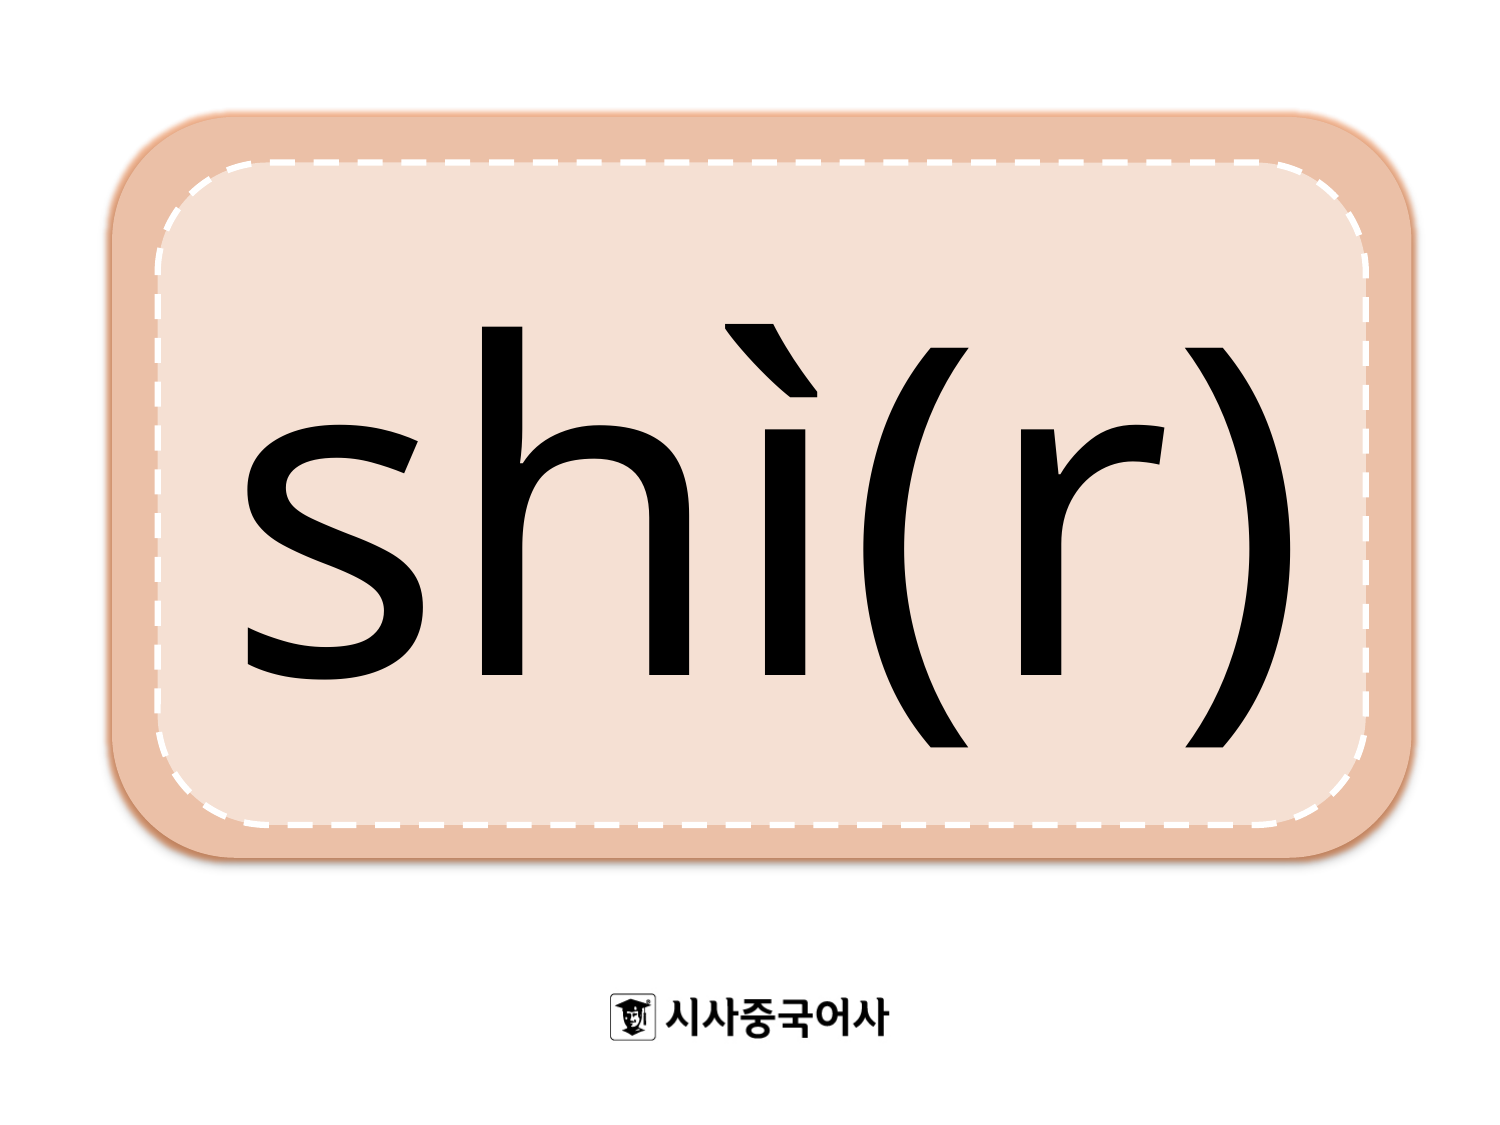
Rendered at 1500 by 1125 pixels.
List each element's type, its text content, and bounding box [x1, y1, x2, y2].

text_box shì(r) [162, 160, 1371, 824]
picture [602, 987, 898, 1047]
